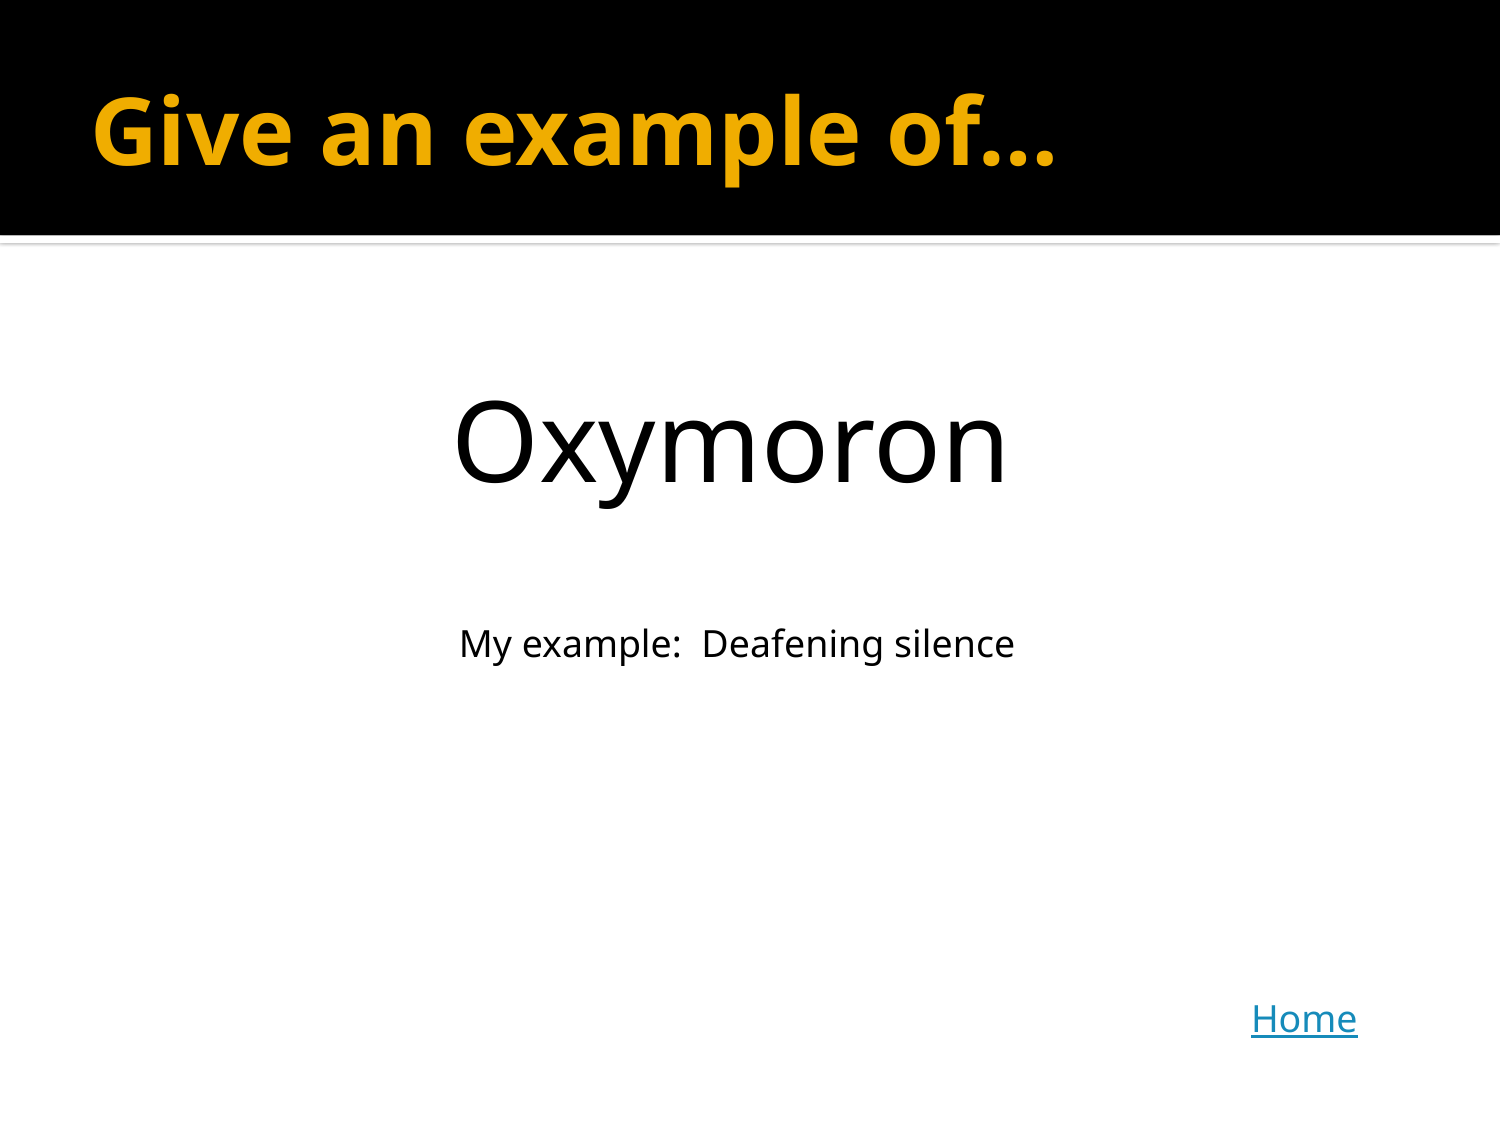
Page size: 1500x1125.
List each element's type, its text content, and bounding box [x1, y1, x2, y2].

title Give an example of… [75, 25, 1425, 231]
text_box My example: Deafening silence [200, 612, 1275, 673]
text_box Oxymoron [162, 362, 1300, 513]
text_box Home [1236, 987, 1373, 1054]
